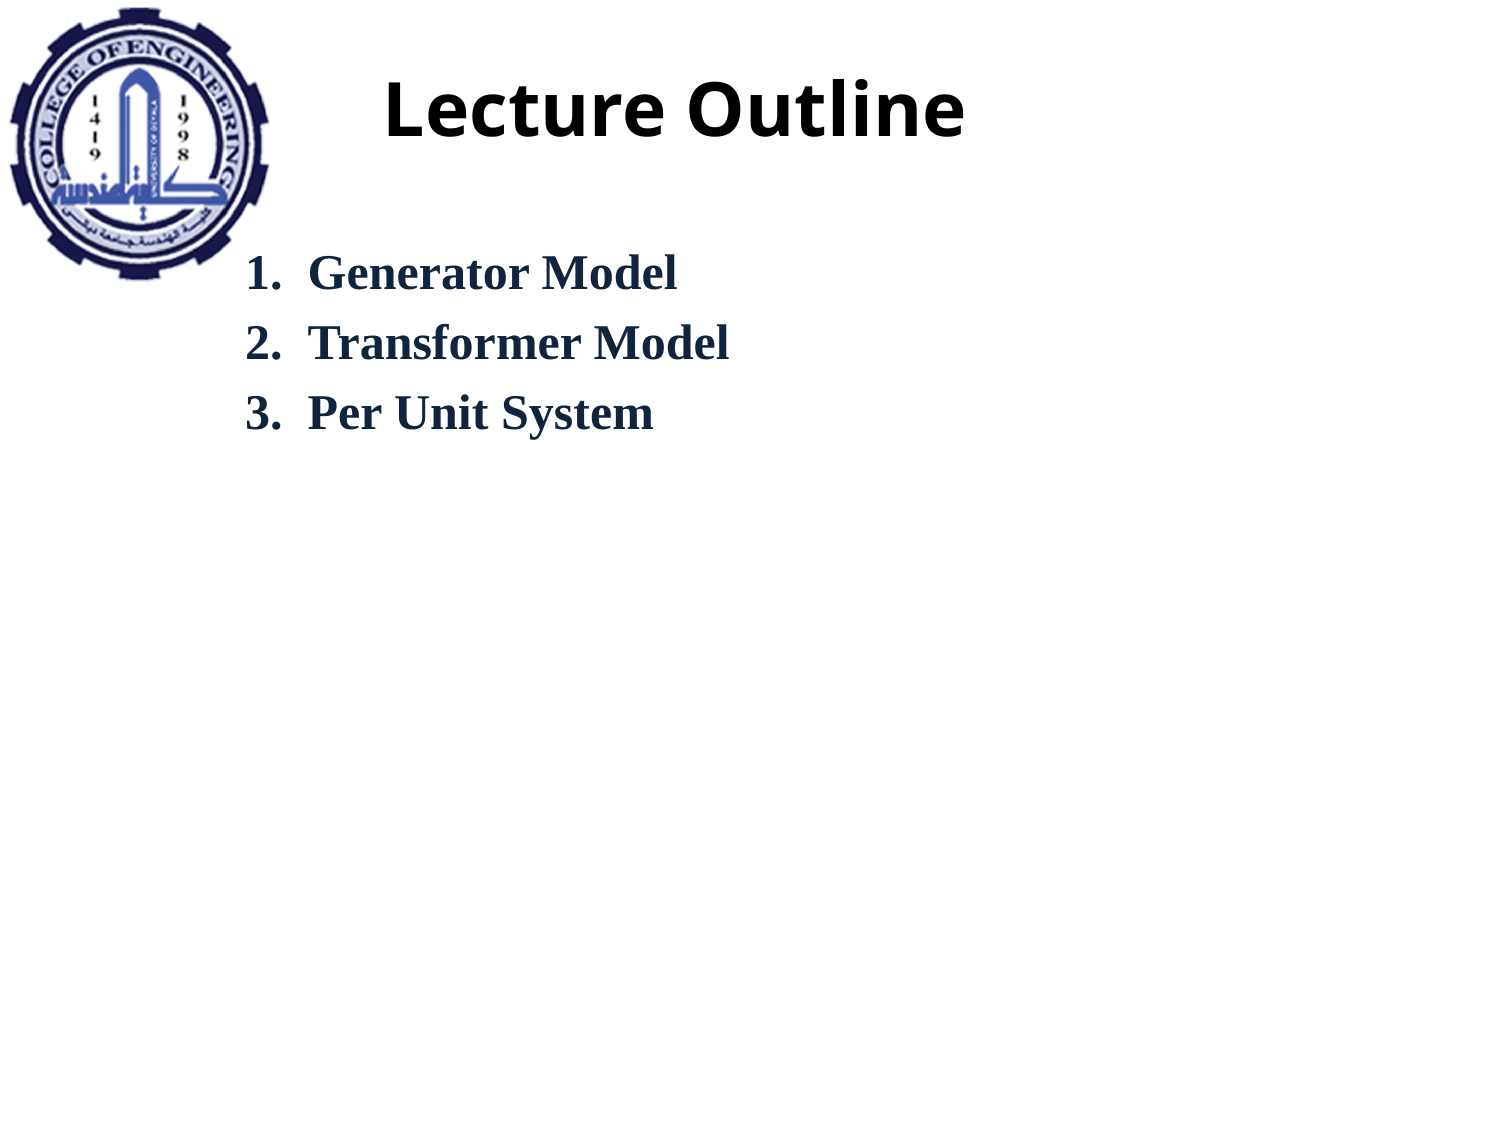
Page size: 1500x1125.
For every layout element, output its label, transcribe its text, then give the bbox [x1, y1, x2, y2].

picture [0, 0, 277, 288]
list Generator Model Transformer Model Per Unit System [230, 231, 1268, 1042]
title Lecture Outline [281, 24, 1350, 188]
